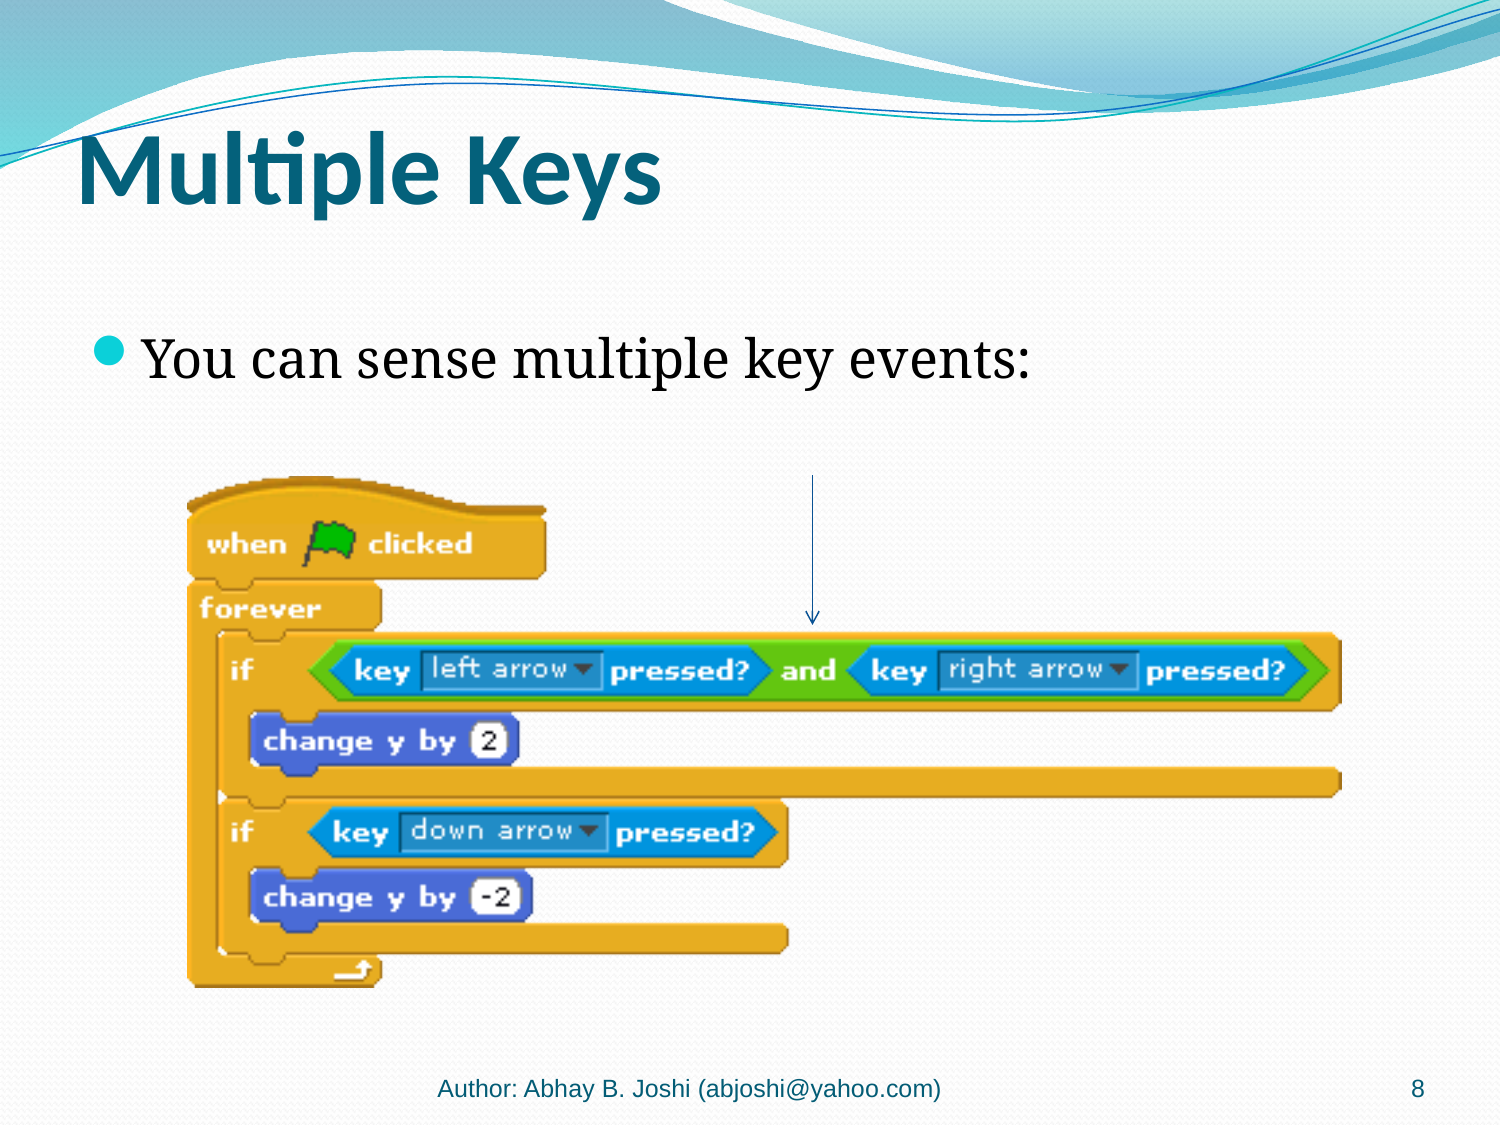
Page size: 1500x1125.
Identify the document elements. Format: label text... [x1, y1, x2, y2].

footer Author: Abhay B. Joshi (abjoshi@yahoo.com) [437, 1042, 988, 1103]
slide_number 8 [1299, 1042, 1425, 1103]
title Multiple Keys [75, 37, 1425, 225]
list You can sense multiple key events: [75, 317, 1425, 1038]
picture [187, 476, 1342, 988]
